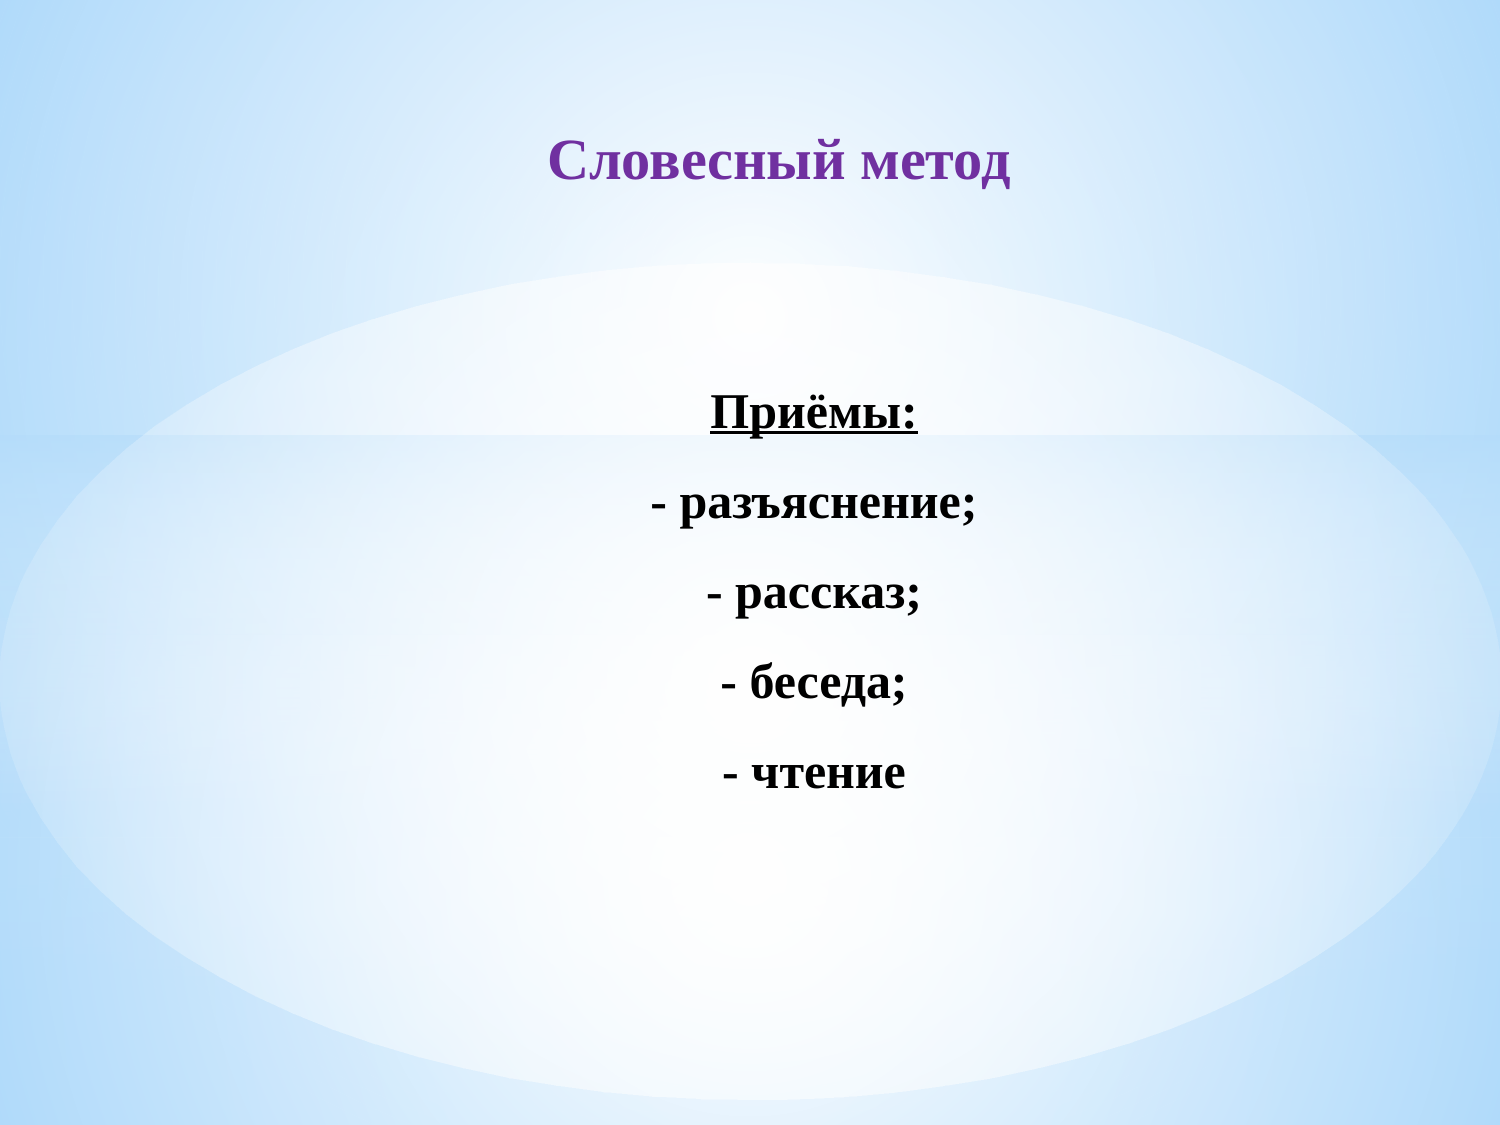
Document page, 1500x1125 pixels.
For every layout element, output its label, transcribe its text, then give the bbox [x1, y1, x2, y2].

list Словесный метод [289, 113, 1269, 251]
title Приёмы: - разъяснение; - рассказ; - беседа; - чтение [324, 468, 1304, 866]
